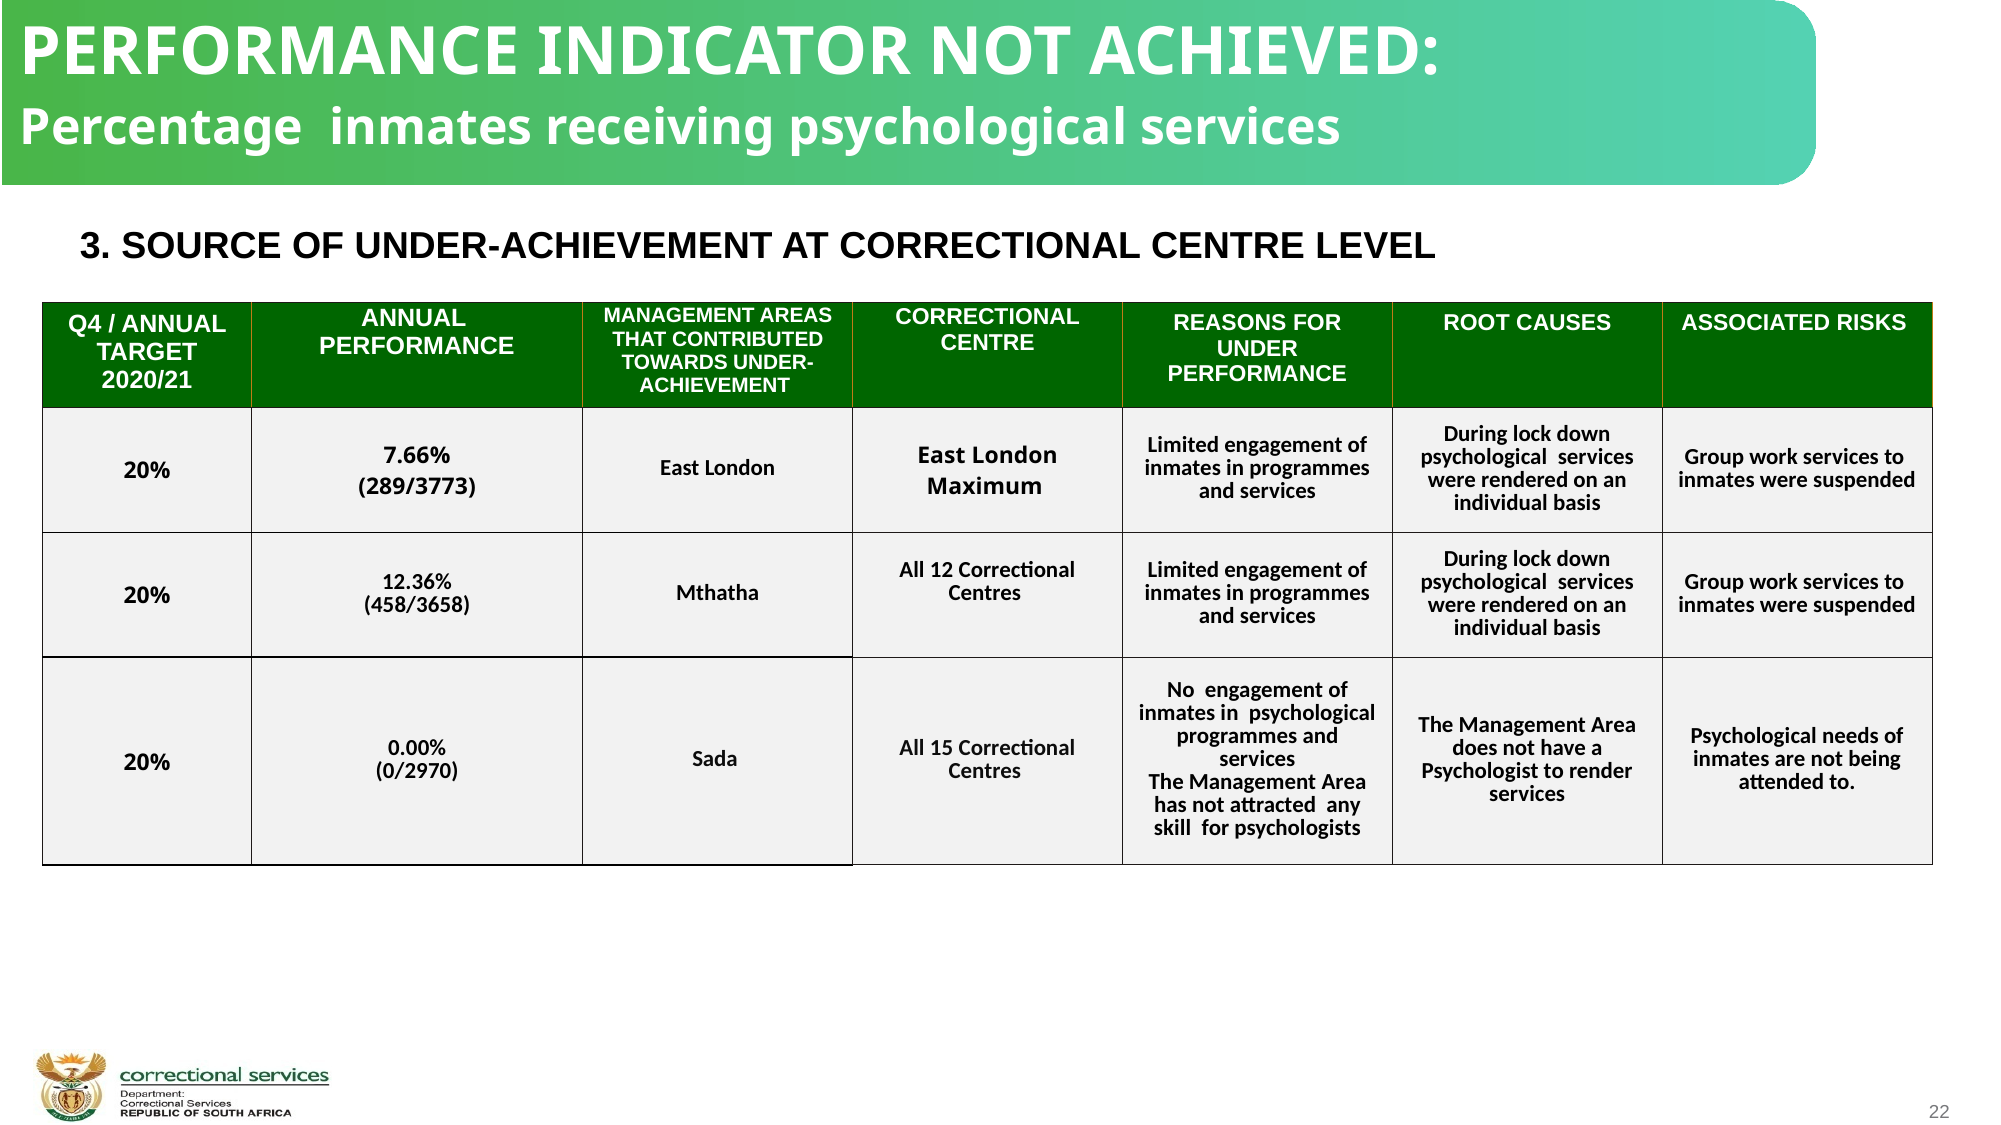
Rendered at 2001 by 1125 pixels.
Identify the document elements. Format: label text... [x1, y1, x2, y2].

table_cell Limited engagement of inmates in programmes and services [1123, 408, 1392, 532]
table_cell Psychological needs of inmates are not being attended to. [1663, 658, 1932, 864]
table_cell Group work services to inmates were suspended [1663, 408, 1932, 532]
table_header MANAGEMENT AREAS THAT CONTRIBUTED TOWARDS UNDER-ACHIEVEMENT [583, 303, 852, 407]
table_cell No engagement of inmates in psychological programmes and services The Management Area has not attracted any skill for psychologists [1123, 658, 1392, 864]
table_header REASONS FOR UNDER PERFORMANCE [1123, 303, 1392, 407]
table_cell During lock down psychological services were rendered on an individual basis [1393, 533, 1662, 657]
picture [33, 1049, 332, 1123]
text_box PERFORMANCE INDICATOR NOT ACHIEVED: Percentage inmates receiving psychological services [4, 9, 1803, 96]
table_cell 0.00% (0/2970) [252, 658, 582, 864]
text_box [2, 0, 1816, 185]
table_cell During lock down psychological services were rendered on an individual basis [1393, 408, 1662, 532]
table_cell All 12 Correctional Centres [853, 533, 1122, 657]
table_cell East London Maximum [853, 408, 1122, 532]
table_cell 12.36% (458/3658) [252, 533, 582, 656]
table_cell East London [583, 408, 852, 532]
table_cell Mthatha [583, 533, 852, 656]
table_cell The Management Area does not have a Psychologist to render services [1393, 658, 1662, 864]
table_cell Group work services to inmates were suspended [1663, 533, 1932, 657]
table_header Q4 / ANNUAL TARGET 2020/21 [43, 303, 251, 407]
table_cell 20% [43, 408, 251, 532]
table_cell 20% [43, 658, 251, 864]
table_cell All 15 Correctional Centres [853, 658, 1122, 864]
table_cell Sada [583, 658, 852, 864]
table_header ANNUAL PERFORMANCE [252, 303, 582, 407]
table_header ROOT CAUSES [1393, 303, 1662, 407]
table_cell 20% [43, 533, 251, 656]
table_header CORRECTIONAL CENTRE [853, 303, 1122, 407]
table_cell Limited engagement of inmates in programmes and services [1123, 533, 1392, 657]
text_box 3. SOURCE OF UNDER-ACHIEVEMENT AT CORRECTIONAL CENTRE LEVEL [12, 213, 1513, 274]
table_cell 7.66% (289/3773) [252, 408, 582, 532]
table_header ASSOCIATED RISKS [1663, 303, 1932, 407]
